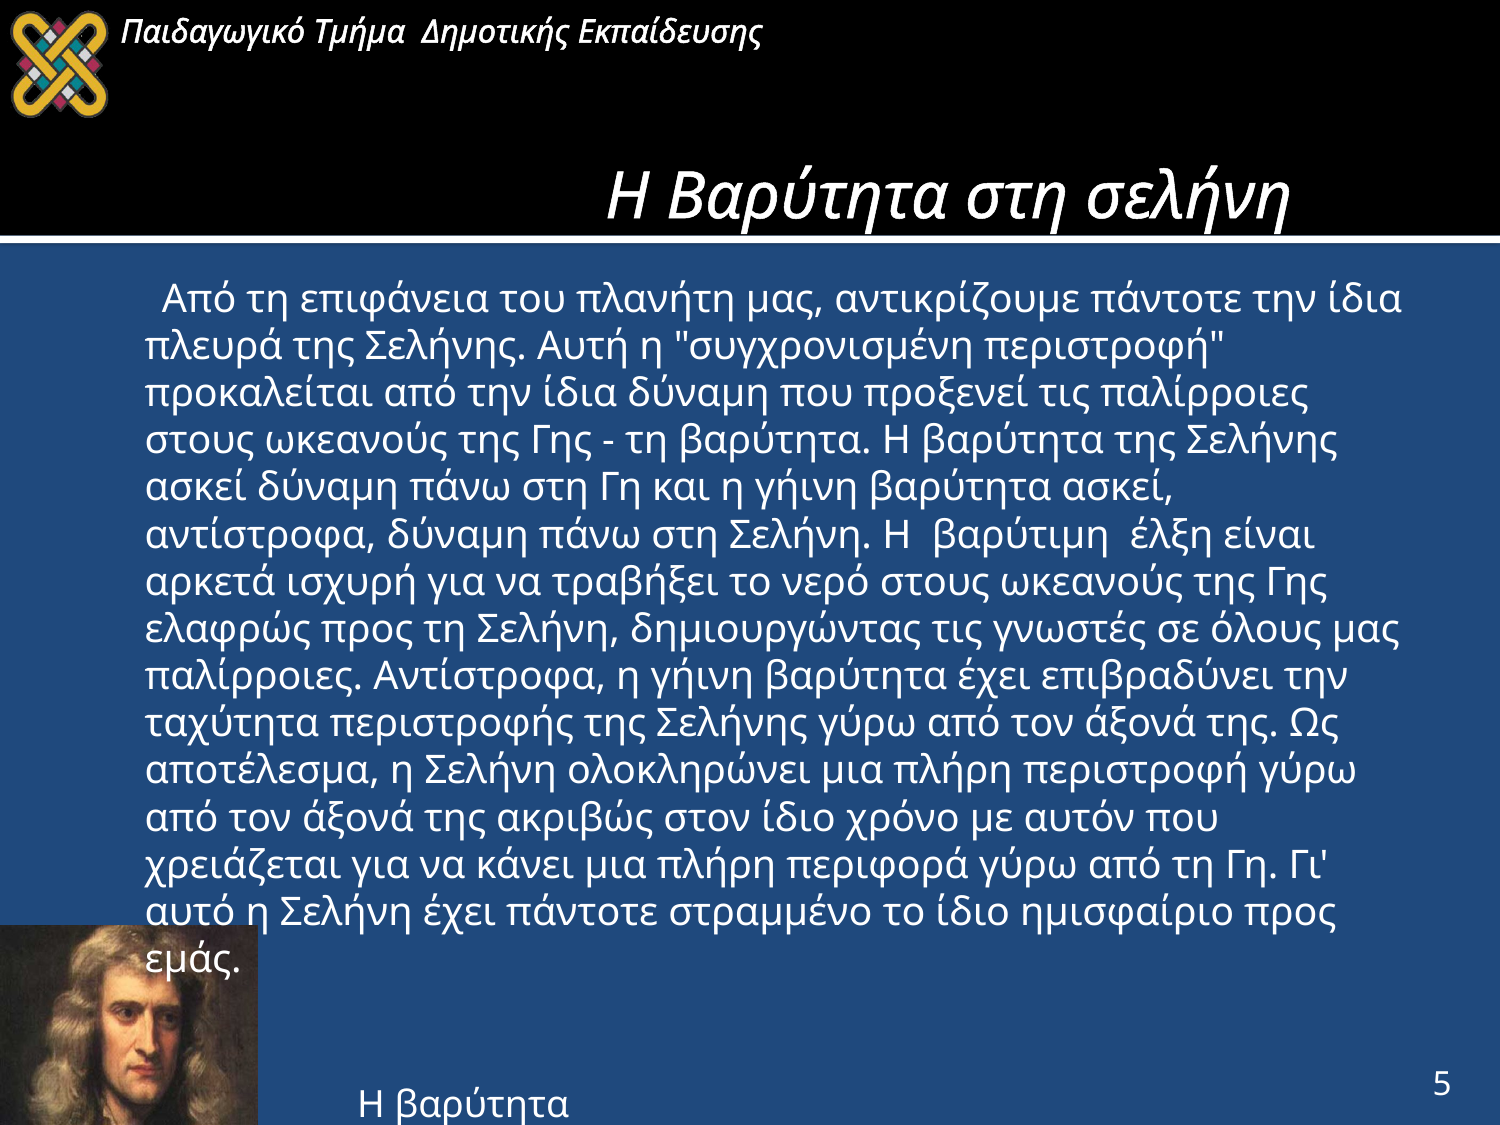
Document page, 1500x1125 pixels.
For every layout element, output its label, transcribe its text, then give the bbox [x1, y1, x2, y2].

slide_number 5 [1345, 1062, 1467, 1108]
picture [0, 0, 118, 129]
list Από τη επιφάνεια του πλανήτη μας, αντικρίζουμε πάντοτε την ίδια πλευρά της Σελήνης. Αυτή η "συγχρονισμένη περιστροφή" προκαλείται από την ίδια δύναμη που προξενεί τις παλίρροιες στους ωκεανούς της Γης - τη βαρύτητα. Η βαρύτητα της Σελήνης ασκεί δύναμη πάνω στη Γη και η γήινη βαρύτητα ασκεί, αντίστροφα, δύναμη πάνω στη Σελήνη. Η βαρύτιμη έλξη είναι αρκετά ισχυρή για να τραβήξει το νερό στους ωκεανούς της Γης ελαφρώς προς τη Σελήνη, δημιουργώντας τις γνωστές σε όλους μας παλίρροιες. Αντίστροφα, η γήινη βαρύτητα έχει επιβραδύνει την ταχύτητα περιστροφής της Σελήνης γύρω από τον άξονά της. Ως αποτέλεσμα, η Σελήνη ολοκληρώνει μια πλήρη περιστροφή γύρω από τον άξονά της ακριβώς στον ίδιο χρόνο με αυτόν που χρειάζεται για να κάνει μια πλήρη περιφορά γύρω από τη Γη. Γι' αυτό η Σελήνη έχει πάντοτε στραμμένο το ίδιο ημισφαίριο προς εμάς. [75, 257, 1425, 1050]
title Παιδαγωγικό Τμήμα Δημοτικής Εκπαίδευσης Η Βαρύτητα στη σελήνη [105, 0, 1386, 257]
footer Η βαρύτητα [339, 1080, 1244, 1125]
picture [0, 925, 258, 1125]
